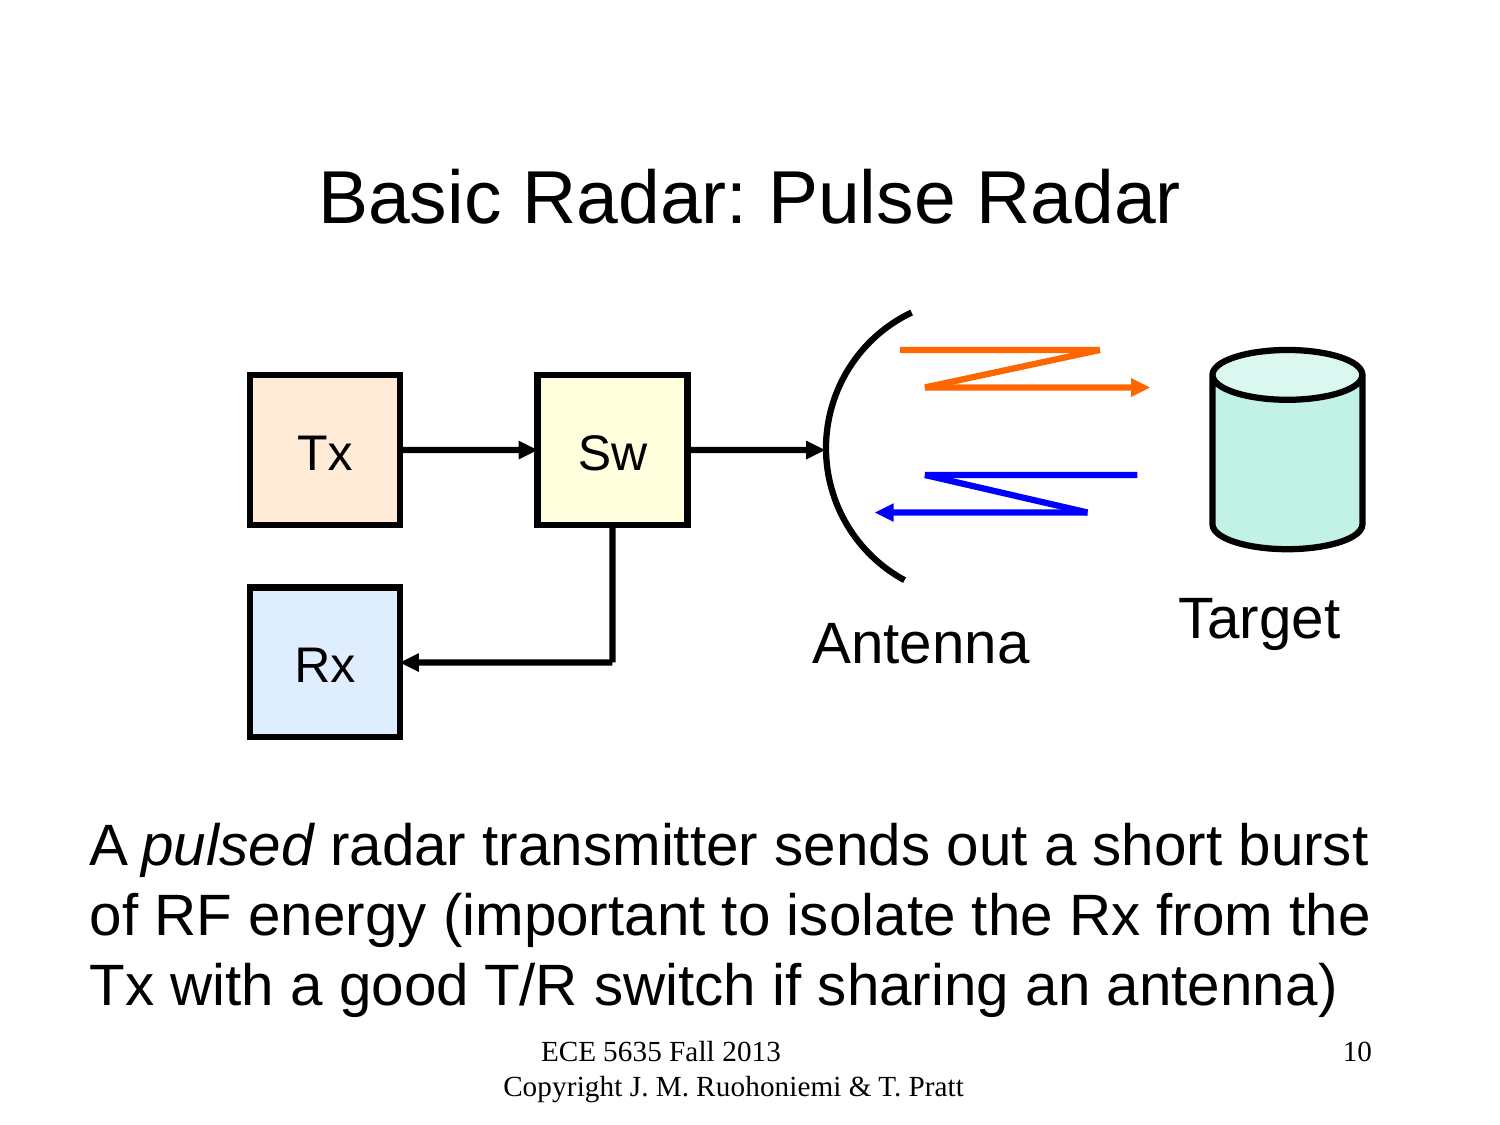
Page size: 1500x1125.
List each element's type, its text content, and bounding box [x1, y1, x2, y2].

title Basic Radar: Pulse Radar [112, 99, 1388, 288]
text_box [924, 381, 1150, 394]
text_box [1212, 349, 1363, 399]
text_box Target [1163, 573, 1356, 658]
text_box [1212, 349, 1363, 550]
text_box Sw [537, 374, 688, 525]
text_box [687, 443, 826, 457]
text_box [399, 656, 612, 669]
text_box A pulsed radar transmitter sends out a short burst of RF energy (important to isolate the Rx from the Tx with a good T/R switch if sharing an antenna) [74, 800, 1438, 1025]
text_box [874, 506, 1088, 519]
text_box Antenna [797, 598, 1045, 683]
text_box [826, 312, 977, 581]
text_box [399, 443, 537, 457]
text_box Tx [249, 374, 400, 525]
text_box Rx [249, 587, 400, 738]
slide_number 10 [1074, 1025, 1388, 1101]
footer ECE 5635 Fall 2013 Copyright J. M. Ruohoniemi & T. Pratt [487, 1025, 988, 1101]
